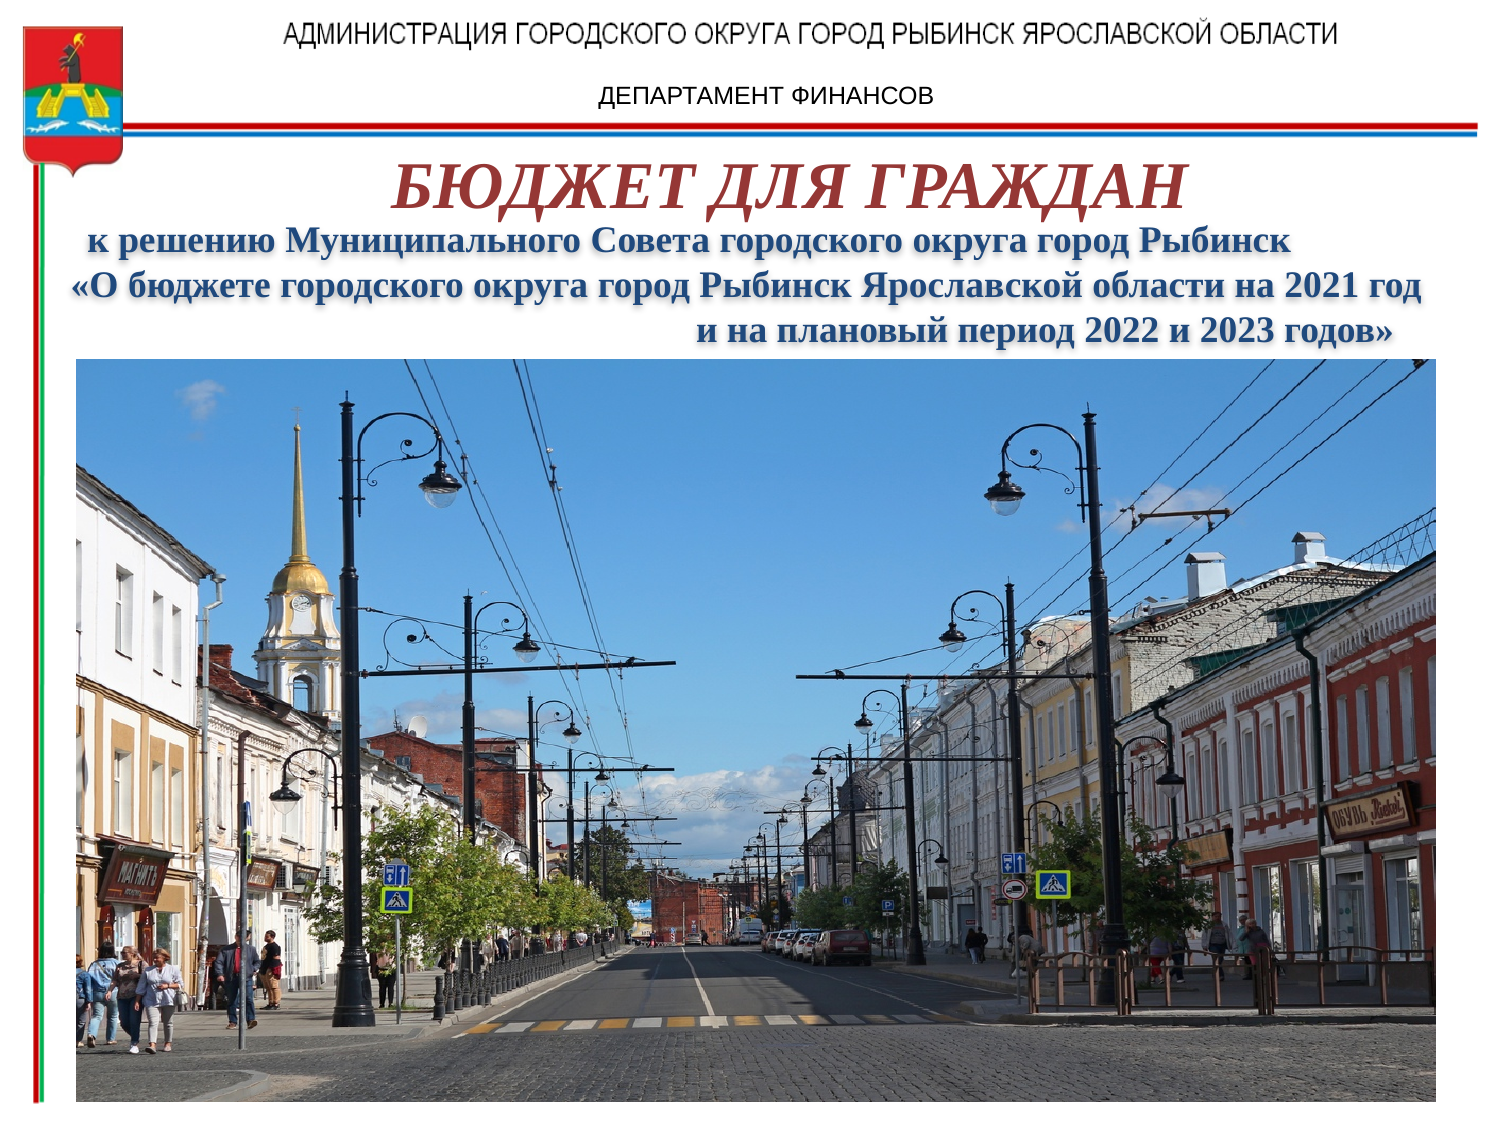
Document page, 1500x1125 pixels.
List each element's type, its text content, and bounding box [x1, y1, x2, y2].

text_box БЮДЖЕТ ДЛЯ ГРАЖДАН [196, 135, 1385, 207]
text_box к решению Муниципального Совета городского округа город Рыбинск «О бюджете городского округа город Рыбинск Ярославской области на 2021 год и на плановый период 2022 и 2023 годов» [53, 208, 1459, 358]
text_box ДЕПАРТАМЕНТ ФИНАНСОВ [537, 72, 1010, 118]
picture [0, 0, 1500, 1125]
